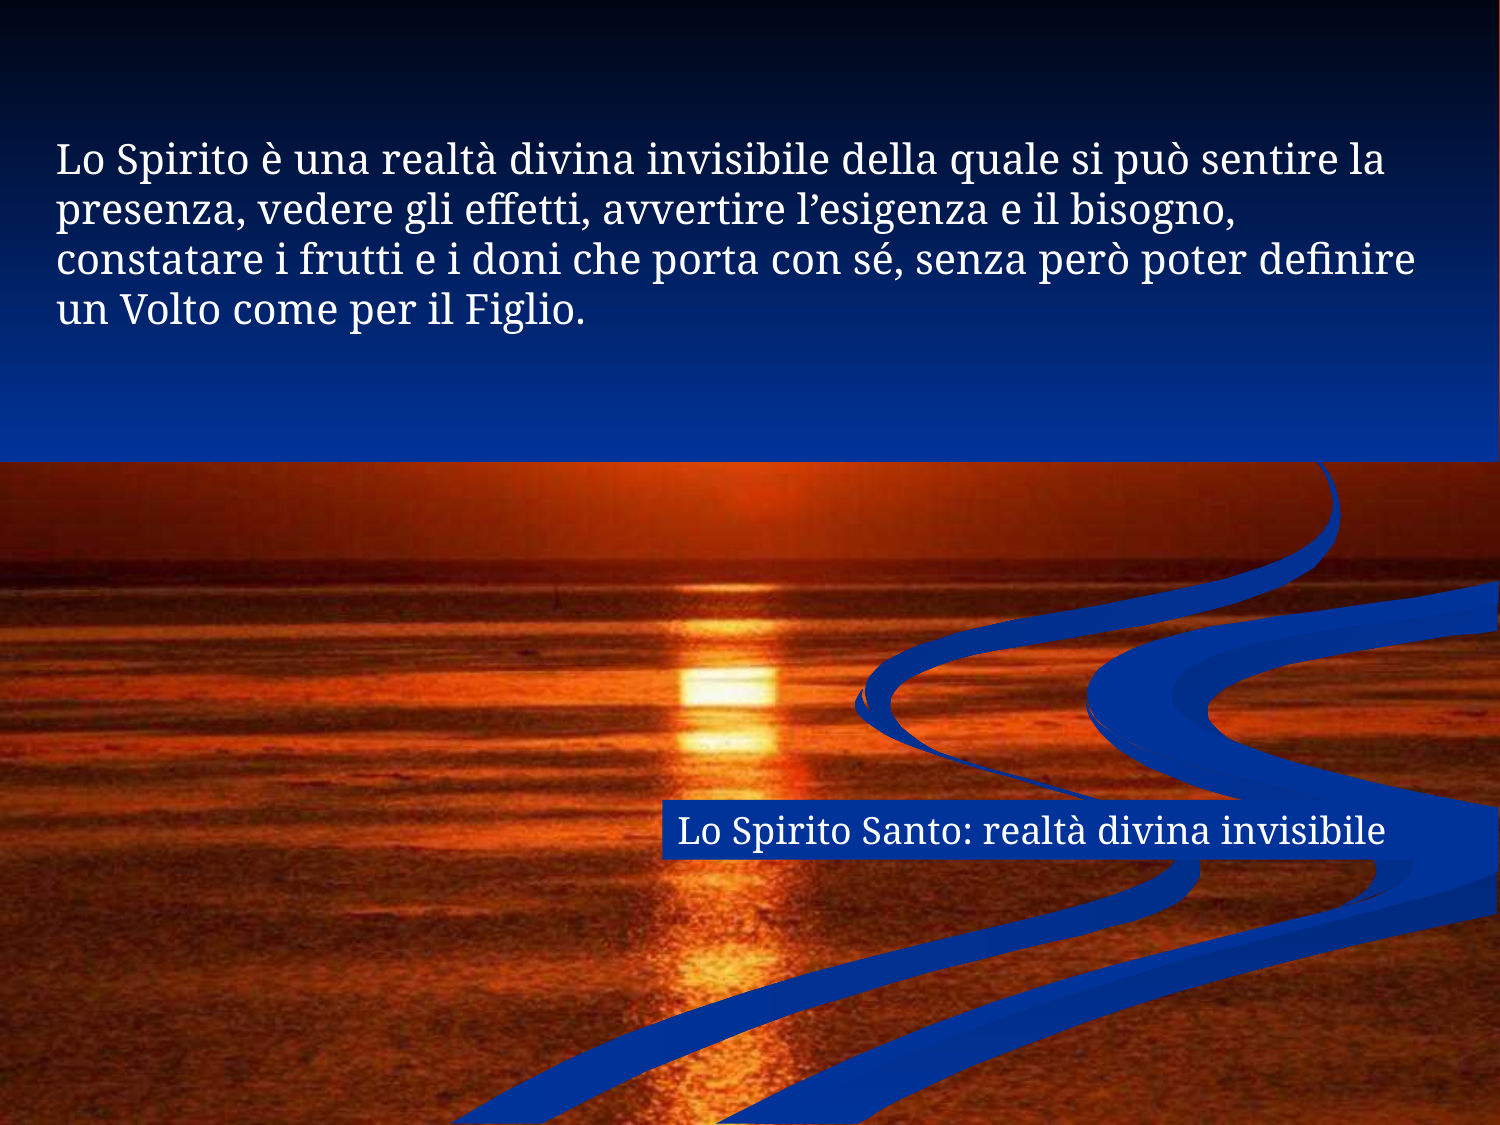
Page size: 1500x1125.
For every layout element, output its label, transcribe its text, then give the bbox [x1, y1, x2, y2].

picture [0, 0, 1500, 1125]
text_box Lo Spirito Santo: realtà divina invisibile [662, 799, 1450, 860]
text_box Lo Spirito è una realtà divina invisibile della quale si può sentire la presenza, vedere gli effetti, avvertire l’esigenza e il bisogno, constatare i frutti e i doni che porta con sé, senza però poter definire un Volto come per il Figlio. [41, 125, 1442, 341]
